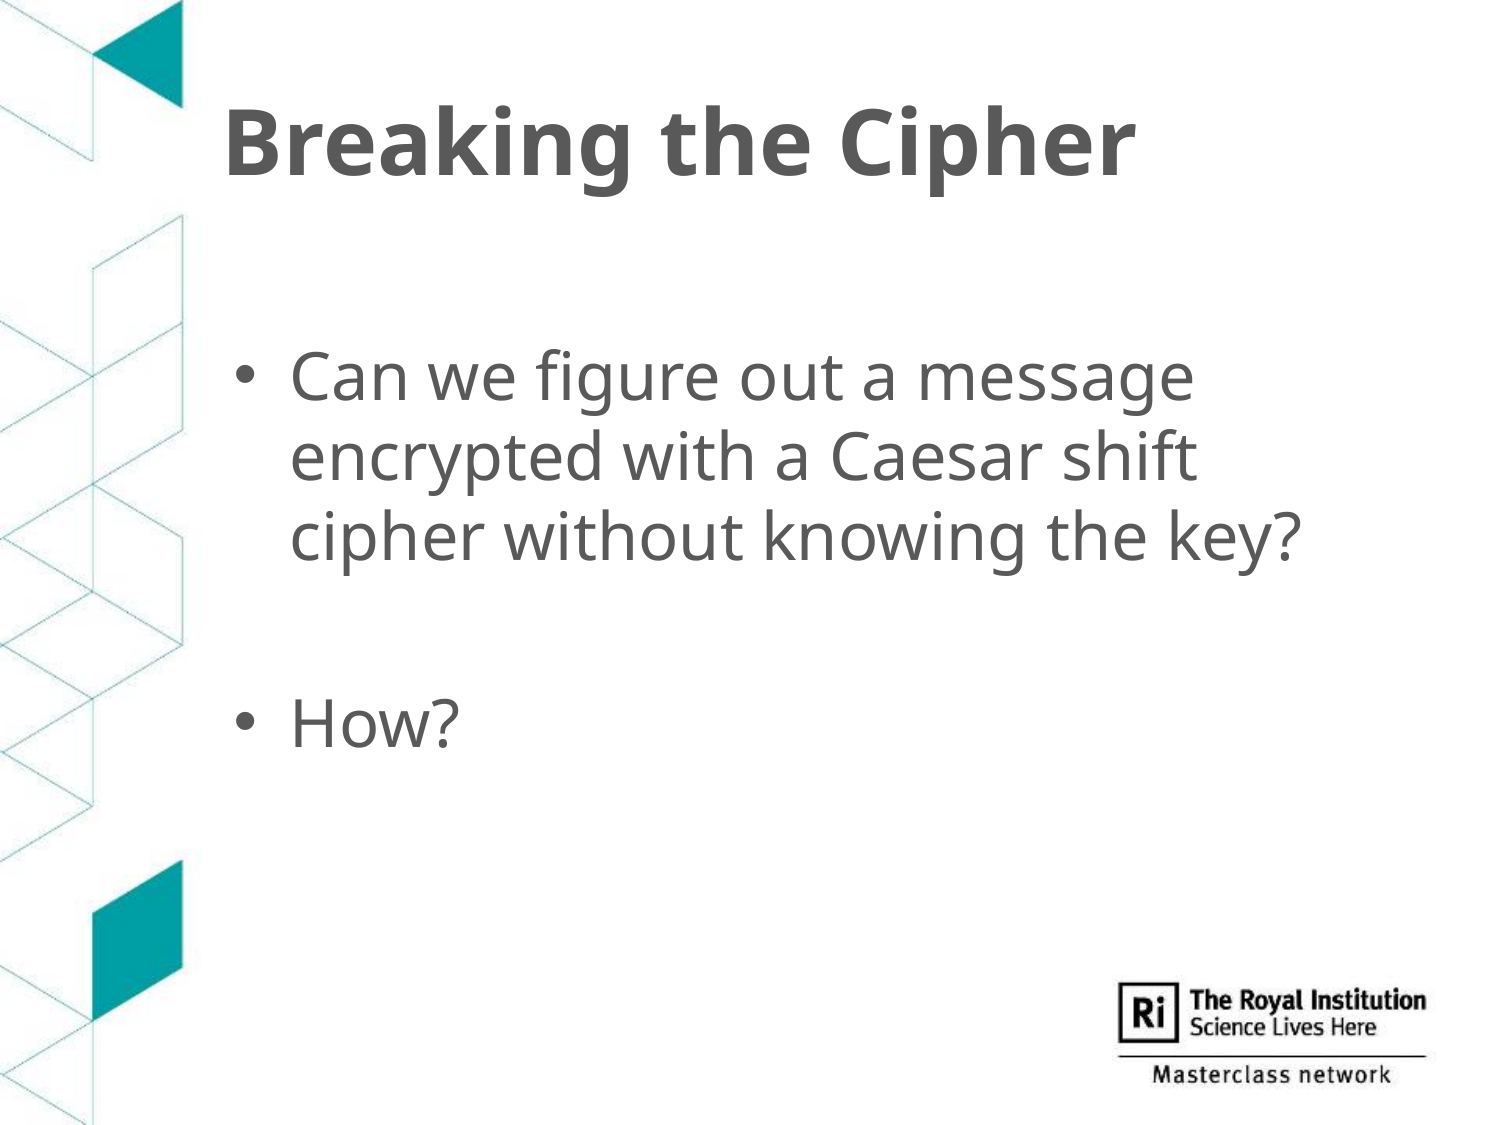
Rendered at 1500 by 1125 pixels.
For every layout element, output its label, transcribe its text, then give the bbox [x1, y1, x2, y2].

title Breaking the Cipher [206, 45, 1306, 233]
picture [1112, 975, 1436, 1102]
picture [0, 0, 215, 1125]
list Can we figure out a message encrypted with a Caesar shift cipher without knowing the key? How? [218, 326, 1425, 1005]
